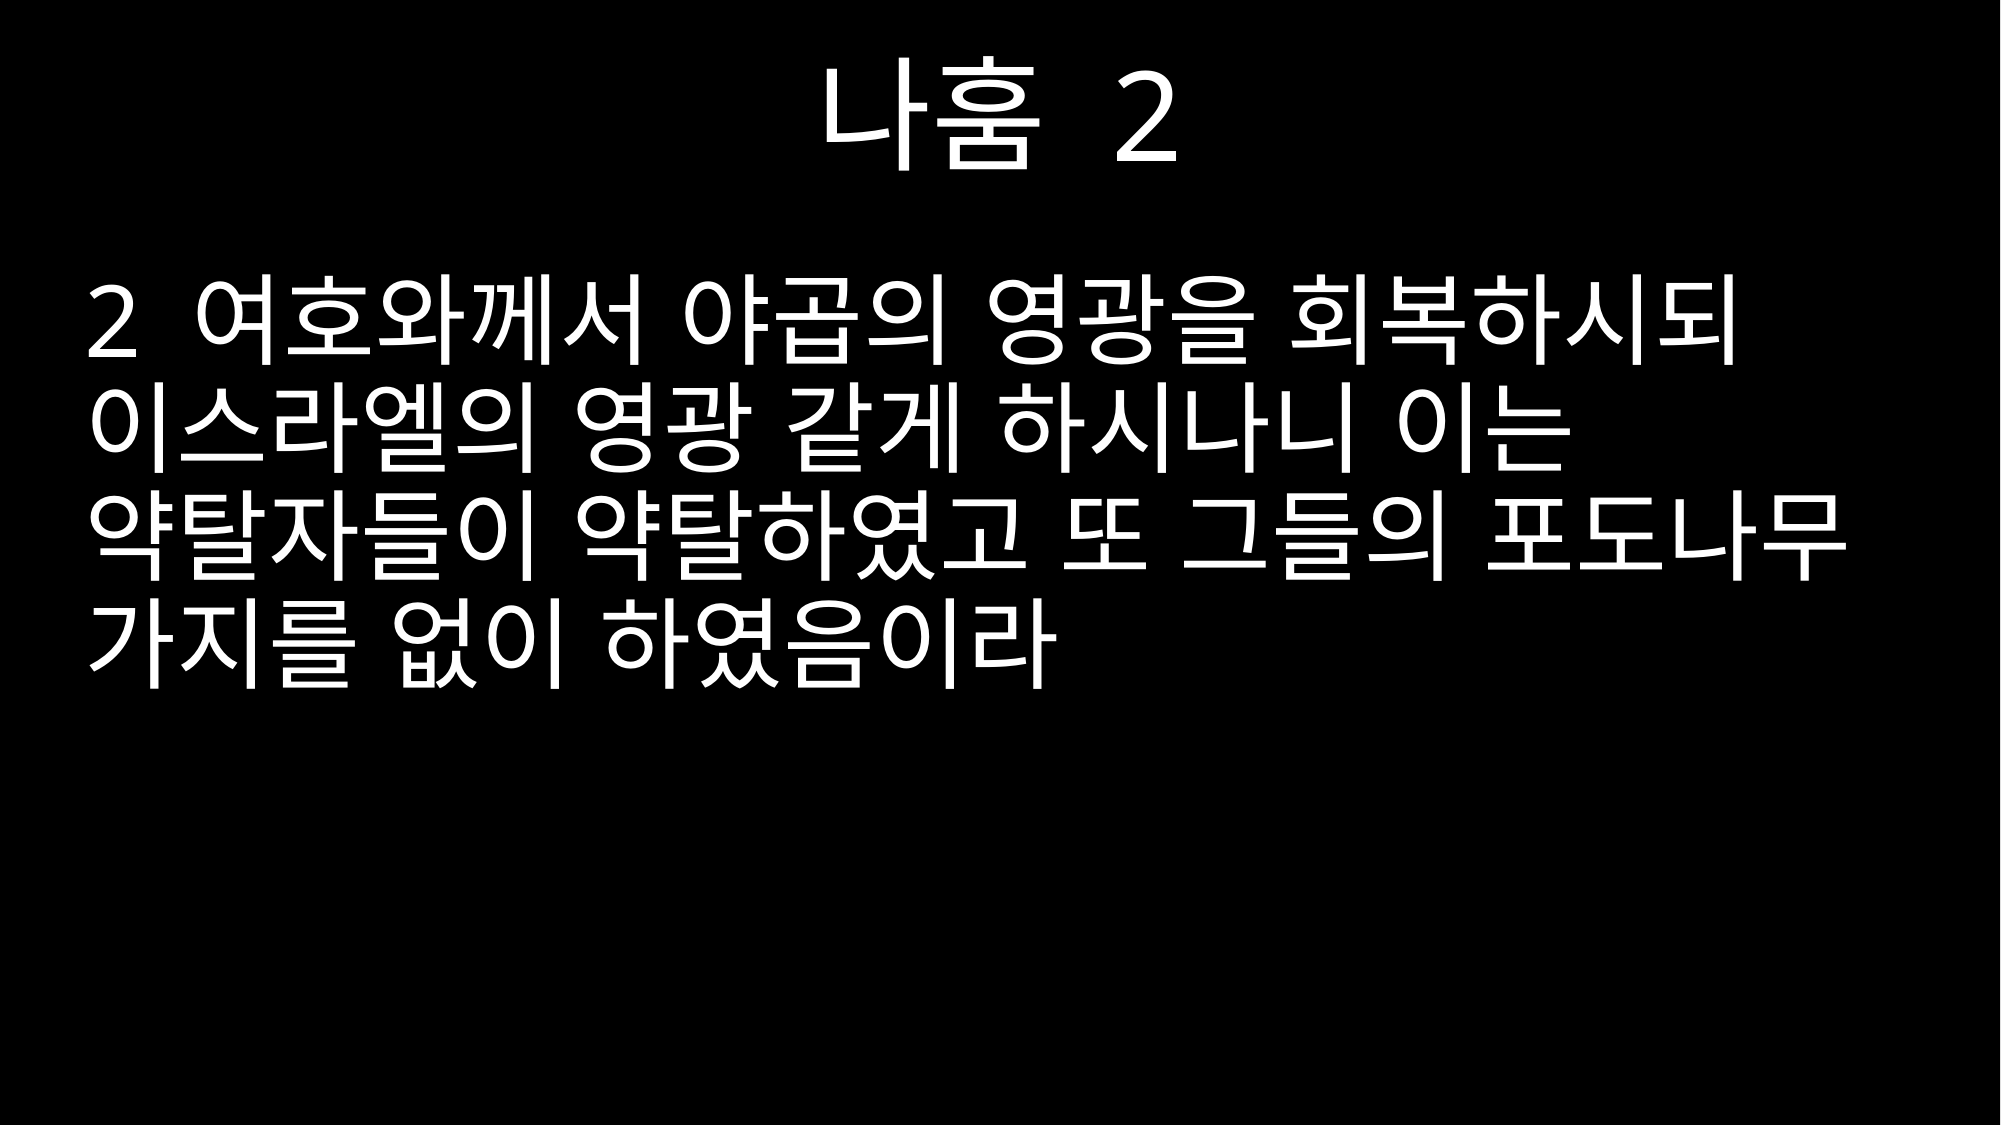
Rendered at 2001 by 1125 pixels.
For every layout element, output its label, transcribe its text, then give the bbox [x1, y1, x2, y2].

picture [0, 0, 2001, 1125]
footer 나훔 2 [0, 32, 2000, 192]
list 2 여호와께서 야곱의 영광을 회복하시되 이스라엘의 영광 같게 하시나니 이는 약탈자들이 약탈하였고 또 그들의 포도나무 가지를 없이 하였음이라 [69, 263, 1953, 423]
